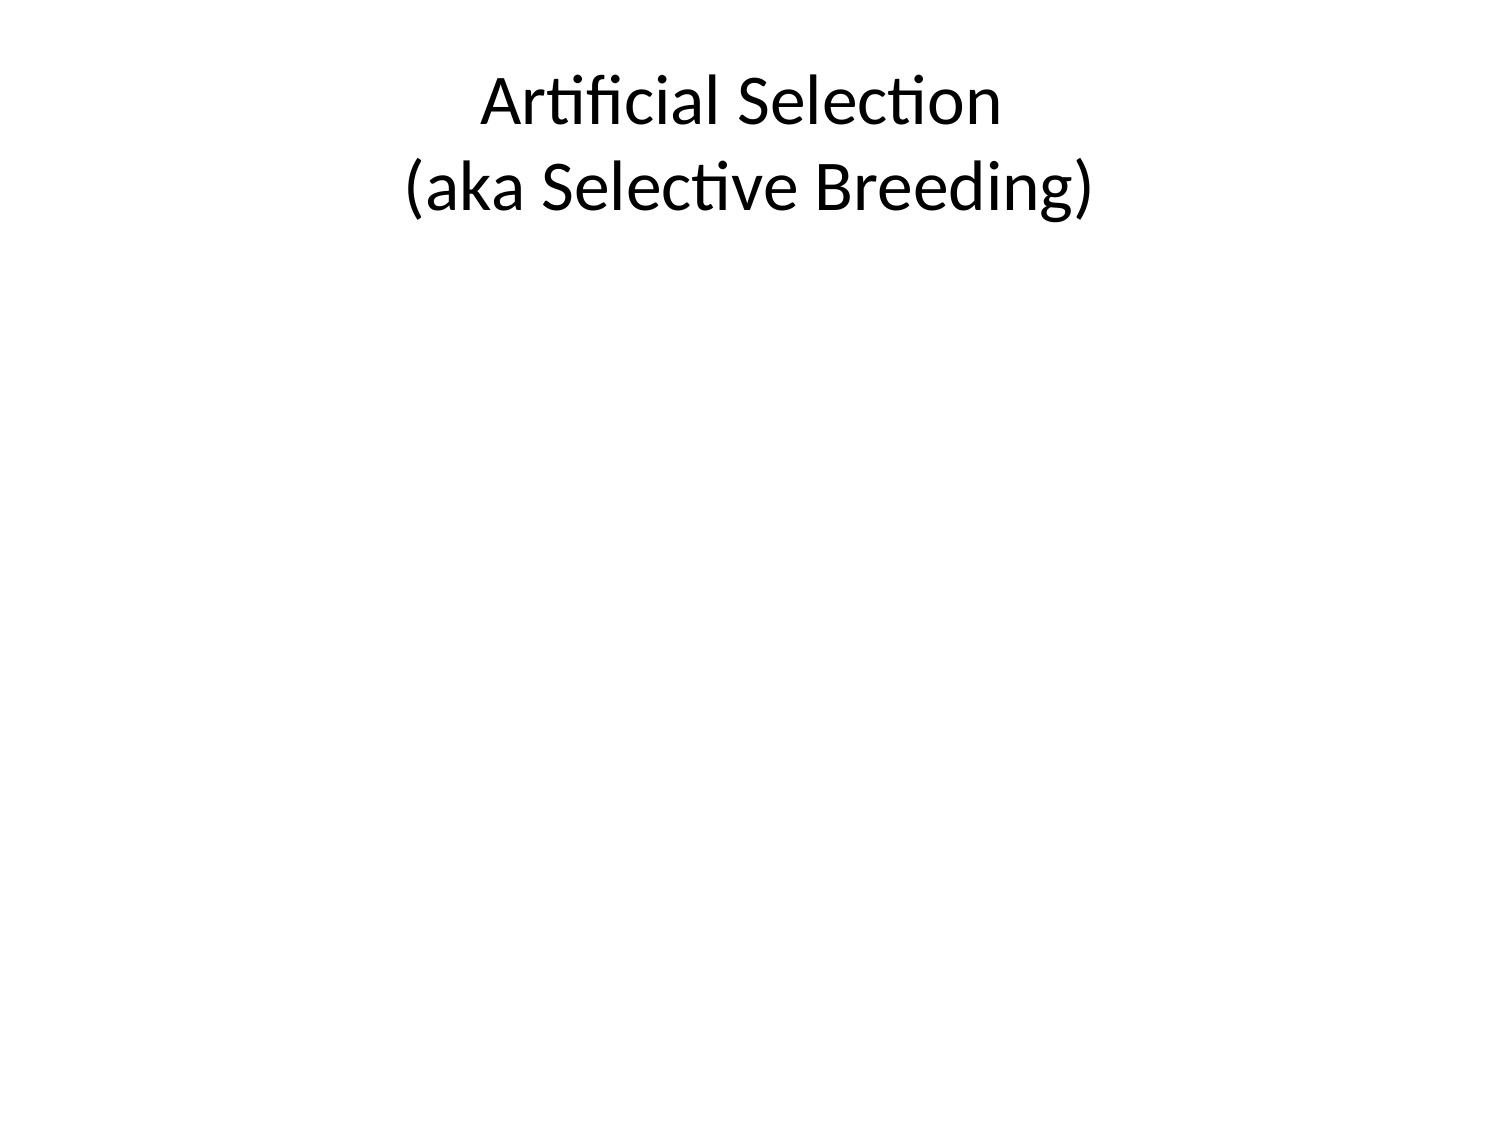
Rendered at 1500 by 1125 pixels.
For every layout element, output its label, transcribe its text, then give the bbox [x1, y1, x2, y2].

title Artificial Selection (aka Selective Breeding) [75, 45, 1425, 233]
